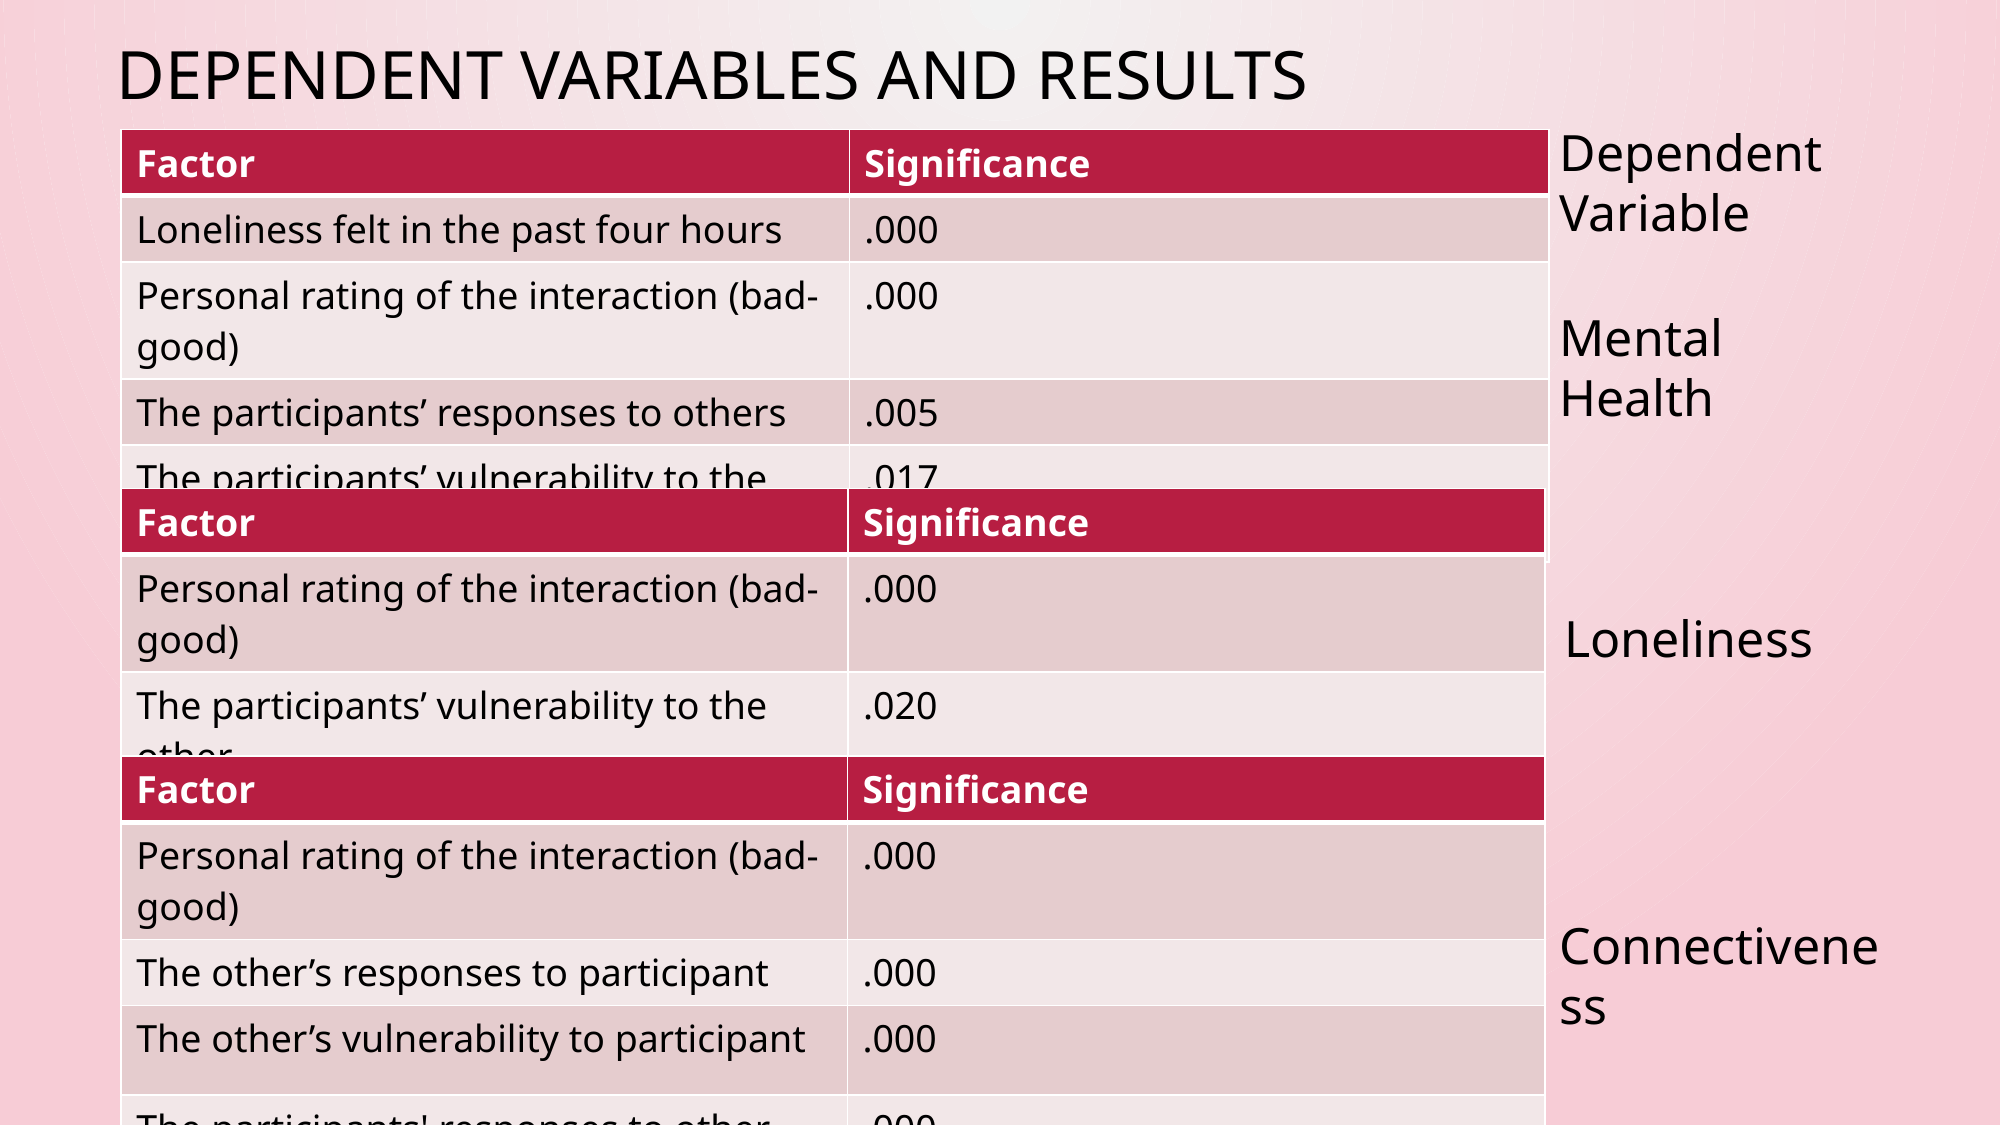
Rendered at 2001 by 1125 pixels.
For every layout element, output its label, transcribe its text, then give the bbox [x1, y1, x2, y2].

table_header Significance [850, 130, 1545, 193]
table_cell Personal rating of the interaction (bad-good) [122, 825, 847, 939]
text_box Dependent Variable [1545, 113, 1996, 249]
title Dependent Variables and Results [101, 34, 1827, 252]
table_cell The participants’ responses to others [122, 380, 849, 444]
text_box Connectiveness [1545, 906, 1914, 1042]
table_cell .020 [849, 673, 1544, 755]
table_cell The participants’ vulnerability to the other [122, 446, 849, 488]
text_box Mental Health [1545, 298, 1887, 434]
table_header Factor [122, 757, 847, 820]
table_cell .000 [848, 1006, 1544, 1094]
table_cell .005 [850, 380, 1548, 444]
table_cell .017 [850, 446, 1548, 561]
table_cell The other’s vulnerability to participant [122, 1006, 847, 1094]
table_cell The participants’ vulnerability to the other [122, 673, 847, 755]
table_cell .000 [848, 1096, 1544, 1125]
table_cell .000 [848, 825, 1544, 939]
table_header Factor [122, 130, 849, 193]
table_cell Personal rating of the interaction (bad-good) [122, 263, 849, 378]
table_cell .000 [848, 940, 1544, 1005]
text_box Loneliness [1549, 600, 1846, 676]
table_cell The other’s responses to participant [122, 940, 847, 1005]
table_header Factor [122, 489, 847, 552]
table_header Significance [849, 489, 1544, 552]
table_cell Personal rating of the interaction (bad-good) [122, 557, 847, 671]
table_header Significance [848, 757, 1544, 820]
table_cell .000 [850, 263, 1548, 378]
table_cell Loneliness felt in the past four hours [122, 198, 849, 261]
table_cell .000 [850, 198, 1548, 261]
table_cell .000 [849, 557, 1544, 671]
table_cell The participants' responses to other [122, 1096, 847, 1125]
